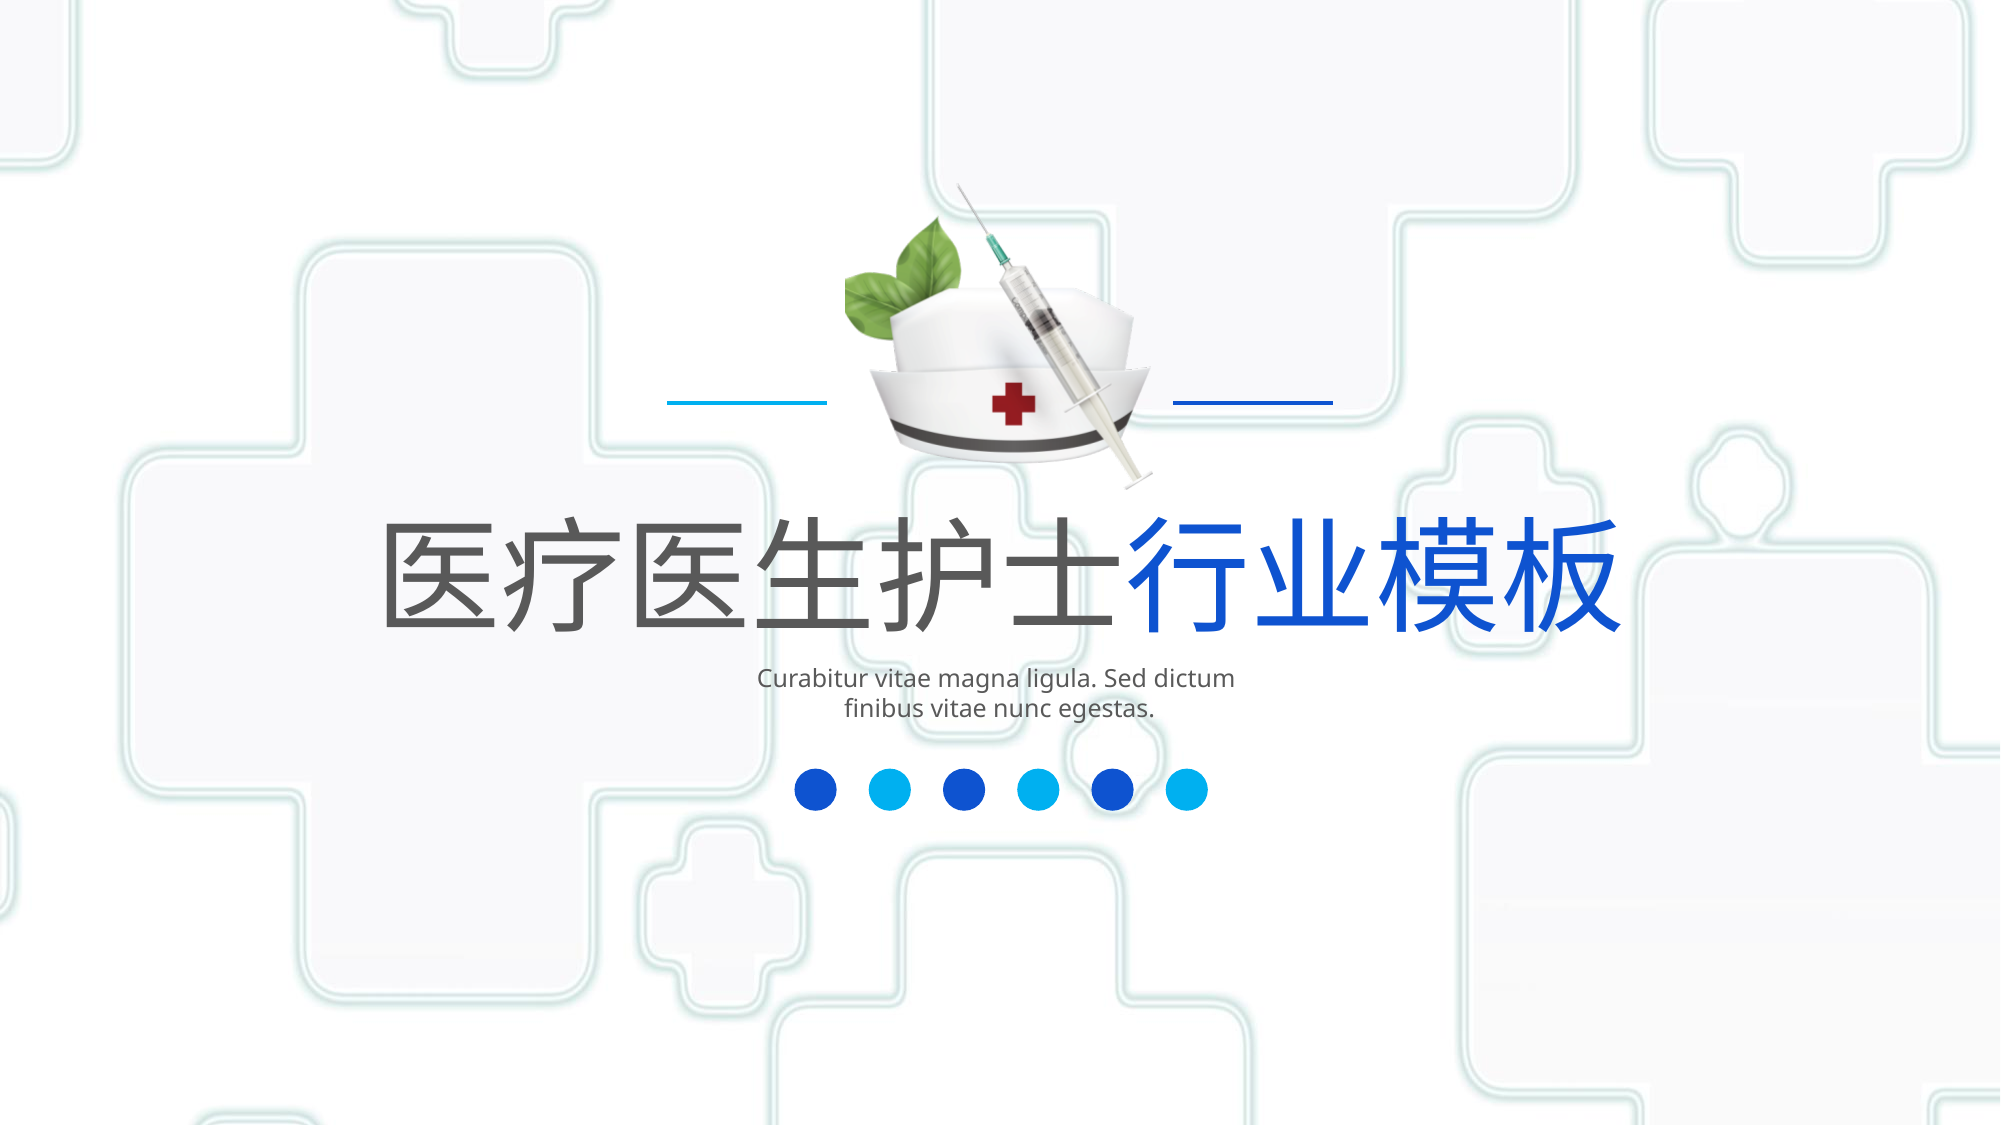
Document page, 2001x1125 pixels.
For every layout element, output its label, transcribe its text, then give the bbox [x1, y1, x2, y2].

text_box Curabitur vitae magna ligula. Sed dictum finibus vitae nunc egestas. [504, 654, 1495, 730]
picture [0, 0, 2001, 1125]
text_box 医疗医生护士行业模板 [360, 489, 1640, 655]
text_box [794, 768, 1208, 811]
